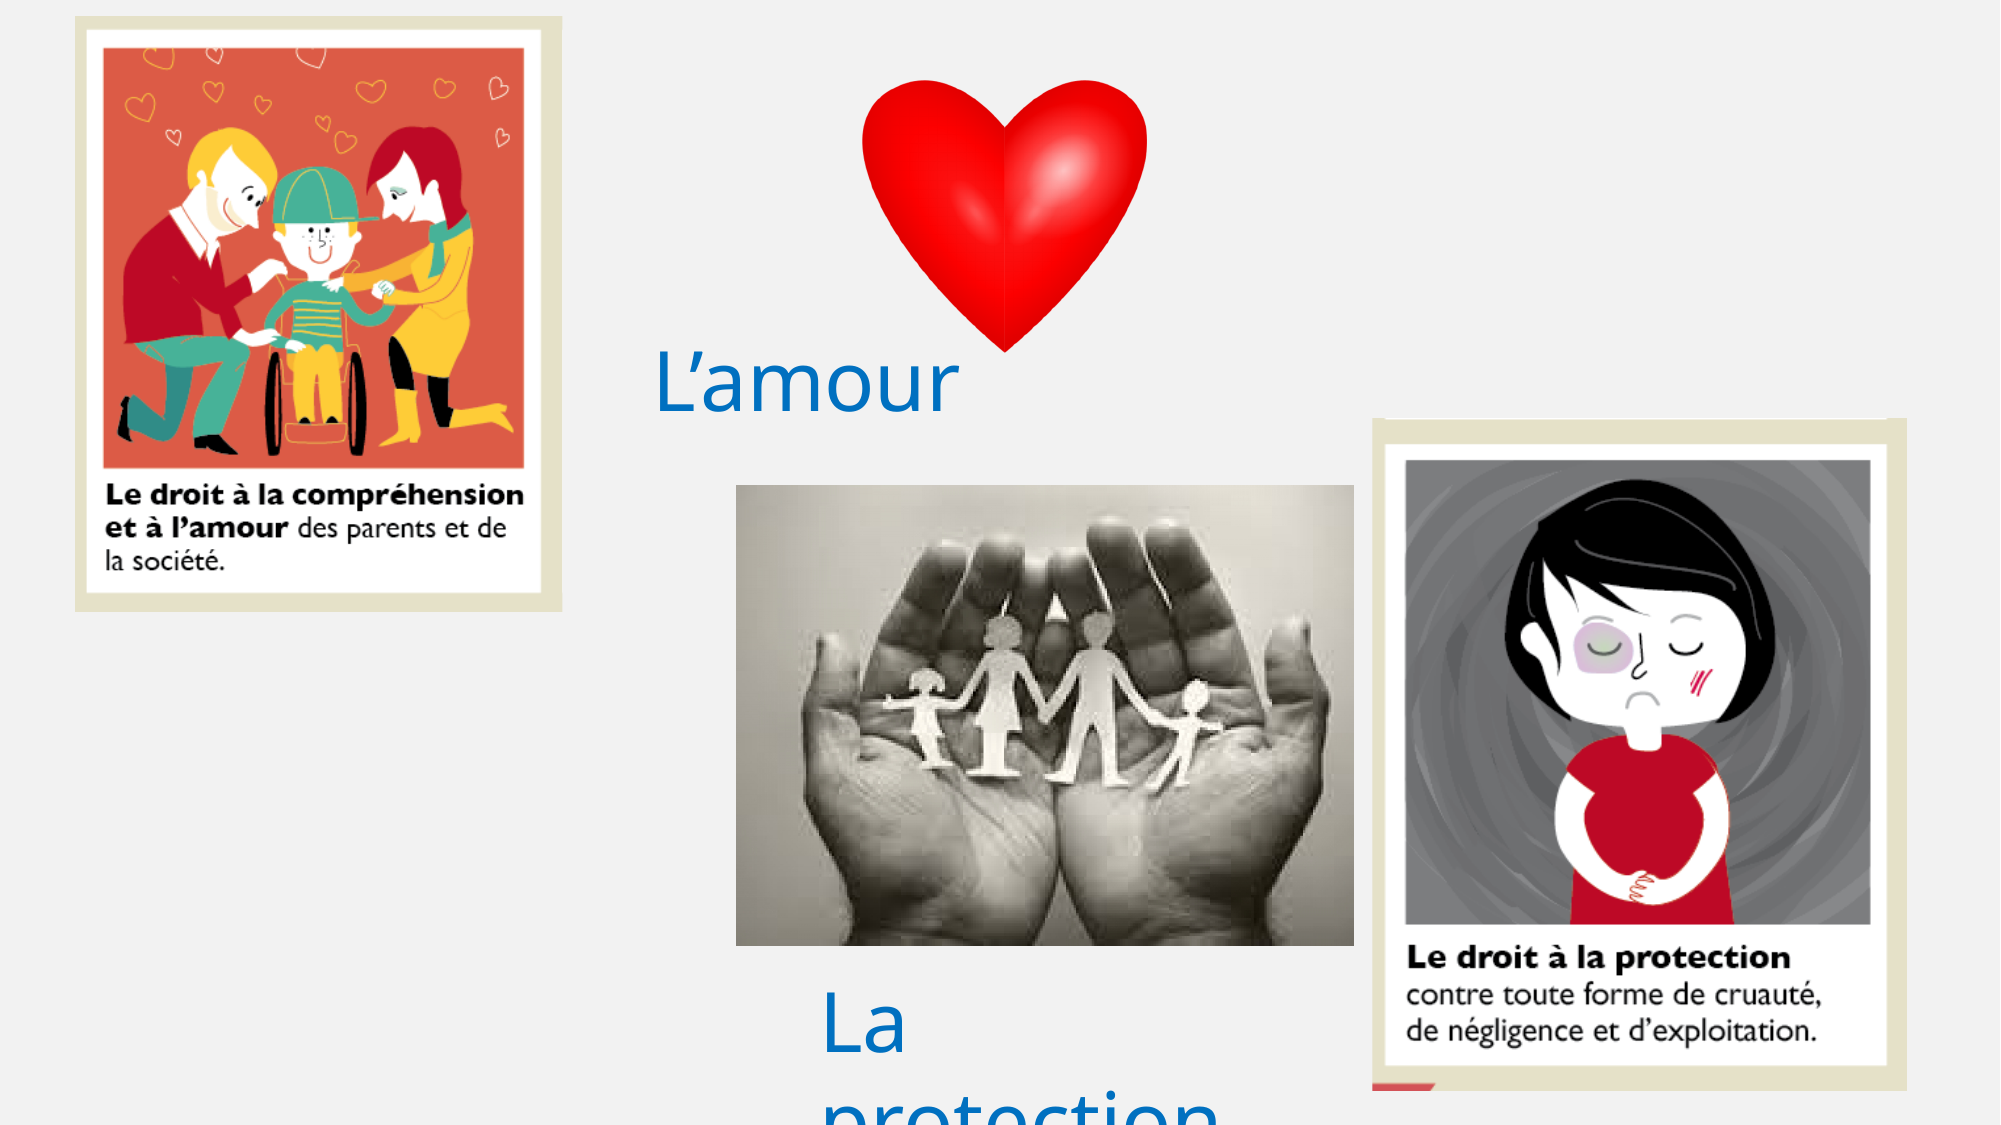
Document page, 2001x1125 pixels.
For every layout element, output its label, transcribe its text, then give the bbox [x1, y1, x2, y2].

picture [736, 485, 1354, 946]
text_box La protection [804, 961, 1341, 1125]
text_box L’amour [637, 320, 1122, 436]
picture [74, 16, 563, 612]
picture [1372, 418, 1907, 1092]
picture [862, 80, 1147, 353]
